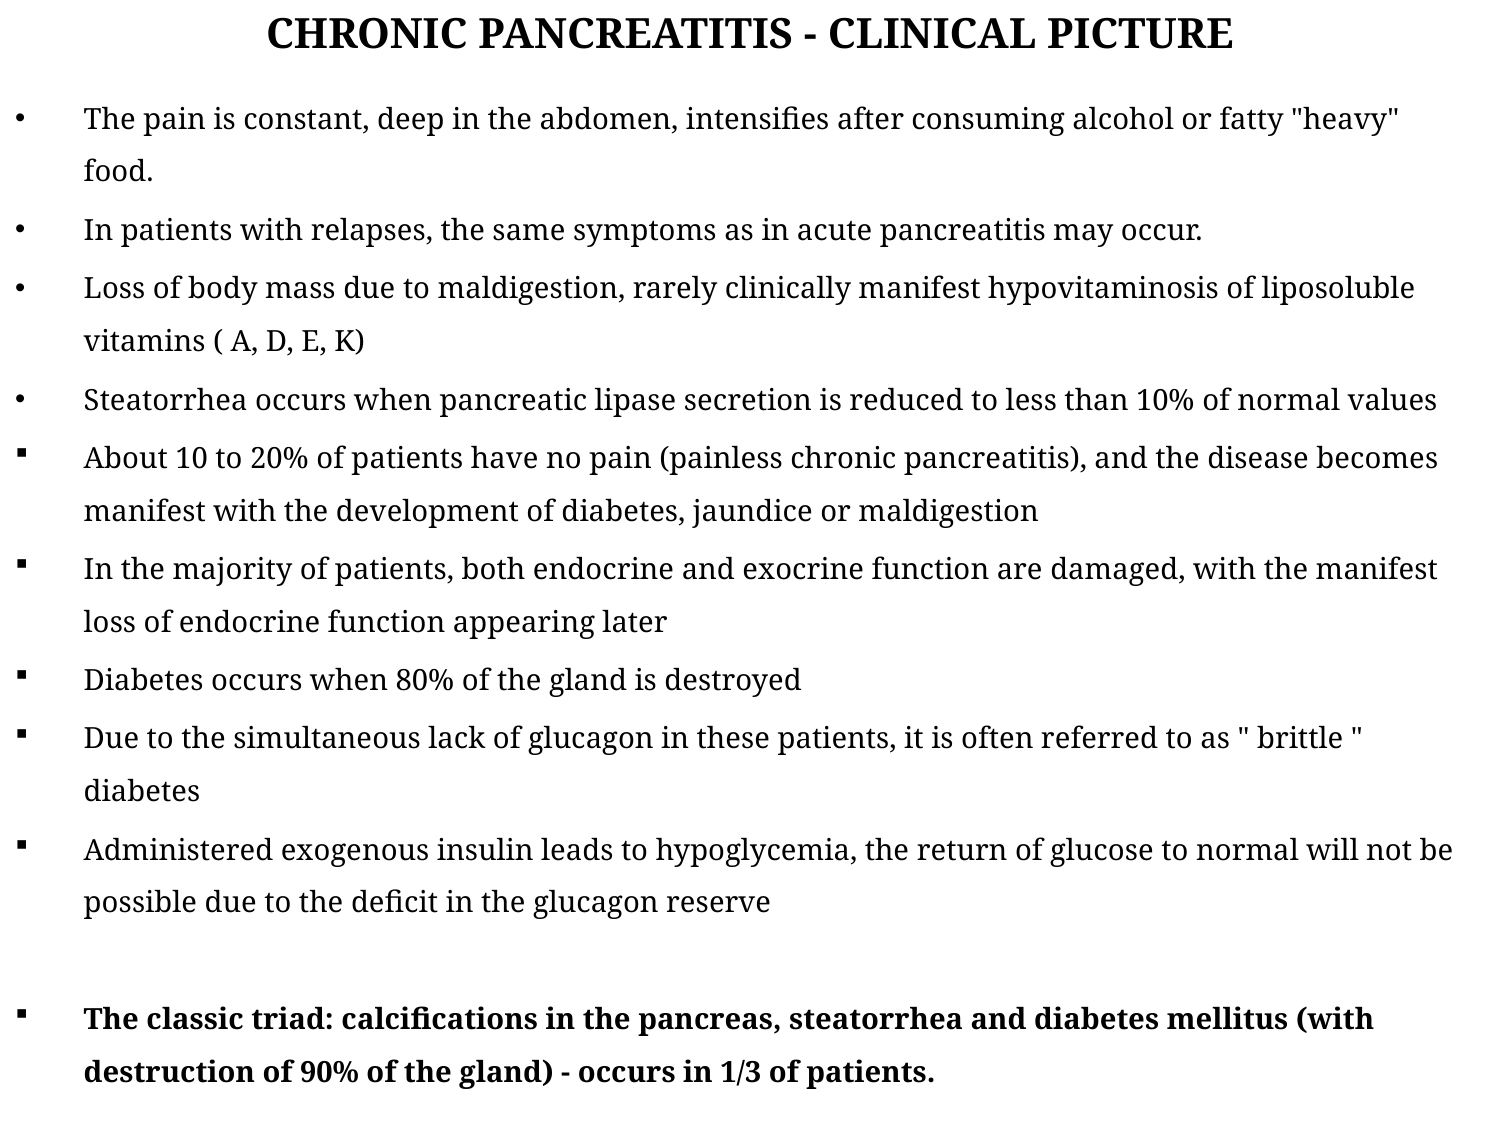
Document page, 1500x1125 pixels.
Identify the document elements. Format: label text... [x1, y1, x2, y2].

text_box CHRONIC PANCREATITIS - CLINICAL PICTURE [0, 0, 1500, 63]
list The pain is constant, deep in the abdomen, intensifies after consuming alcohol or fatty "heavy" food. In patients with relapses, the same symptoms as in acute pancreatitis may occur. Loss of body mass due to maldigestion, rarely clinically manifest hypovitaminosis of liposoluble vitamins ( A, D, E, K) Steatorrhea occurs when pancreatic lipase secretion is reduced to less than 10% of normal values About 10 to 20% of patients have no pain (painless chronic pancreatitis), and the disease becomes manifest with the development of diabetes, jaundice or maldigestion In the majority of patients, both endocrine and exocrine function are damaged, with the manifest loss of endocrine function appearing later Diabetes occurs when 80% of the gland is destroyed Due to the simultaneous lack of glucagon in these patients, it is often referred to as " brittle " diabetes Administered exogenous insulin leads to hypoglycemia, the return of glucose to normal will not be possible due to the deficit in the glucagon reserve The classic triad: calcifications in the pancreas, steatorrhea and diabetes mellitus (with destruction of 90% of the gland) - occurs in 1/3 of patients. [0, 75, 1475, 1103]
